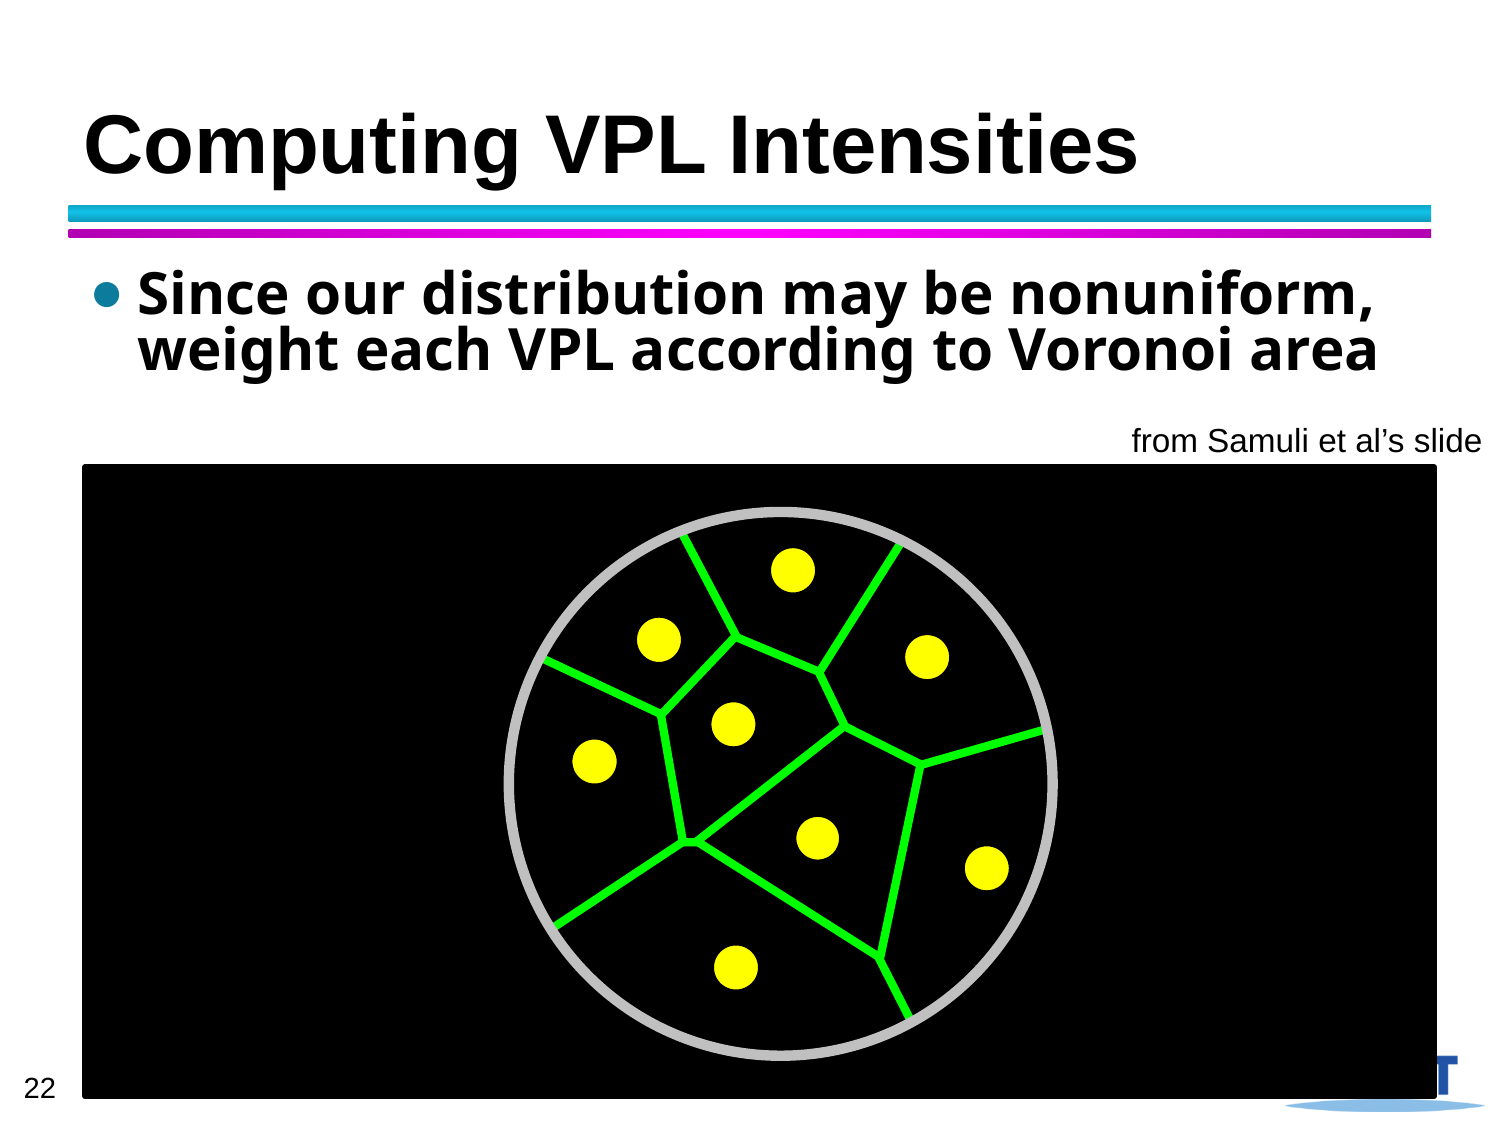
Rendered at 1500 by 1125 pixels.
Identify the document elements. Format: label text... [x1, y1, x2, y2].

text_box [685, 511, 876, 529]
text_box from Samuli et al’s slide [1116, 411, 1499, 467]
title Computing VPL Intensities [68, 48, 1428, 199]
list Since our distribution may be nonuniform, weight each VPL according to Voronoi area [74, 261, 1456, 453]
picture [1284, 1055, 1485, 1112]
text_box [539, 530, 1047, 1024]
text_box [85, 467, 1435, 1097]
text_box [508, 669, 534, 899]
text_box [665, 1030, 897, 1056]
